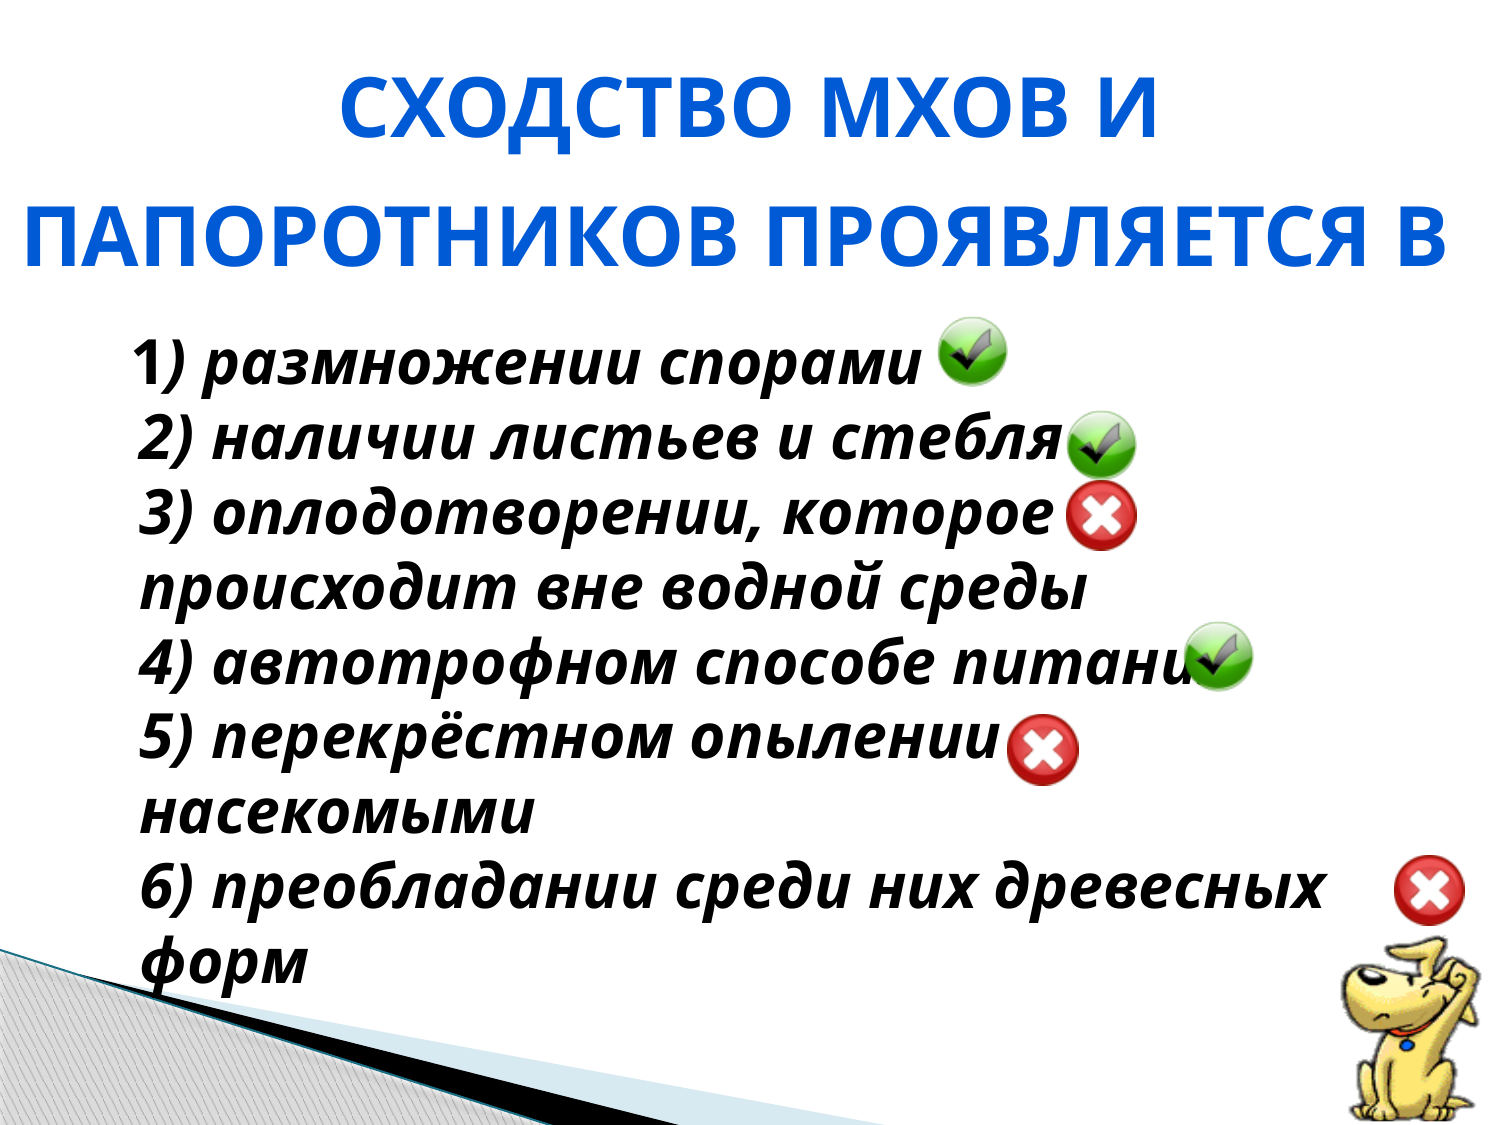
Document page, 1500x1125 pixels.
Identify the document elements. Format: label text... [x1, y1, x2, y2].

picture [937, 316, 1009, 387]
picture [1323, 929, 1500, 1125]
text_box Сходство мхов и папоротников проявляется в [0, 46, 1500, 297]
picture [1183, 620, 1255, 692]
list 1) размножении спорами 2) наличии листьев и стебля 3) оплодотворении, которое происходит вне водной среды 4) автотрофном способе питания 5) перекрёстном опылении насекомыми 6) преобладании среди них древесных форм [64, 314, 1425, 986]
picture [1007, 714, 1079, 786]
picture [1394, 855, 1466, 927]
picture [1066, 409, 1137, 552]
